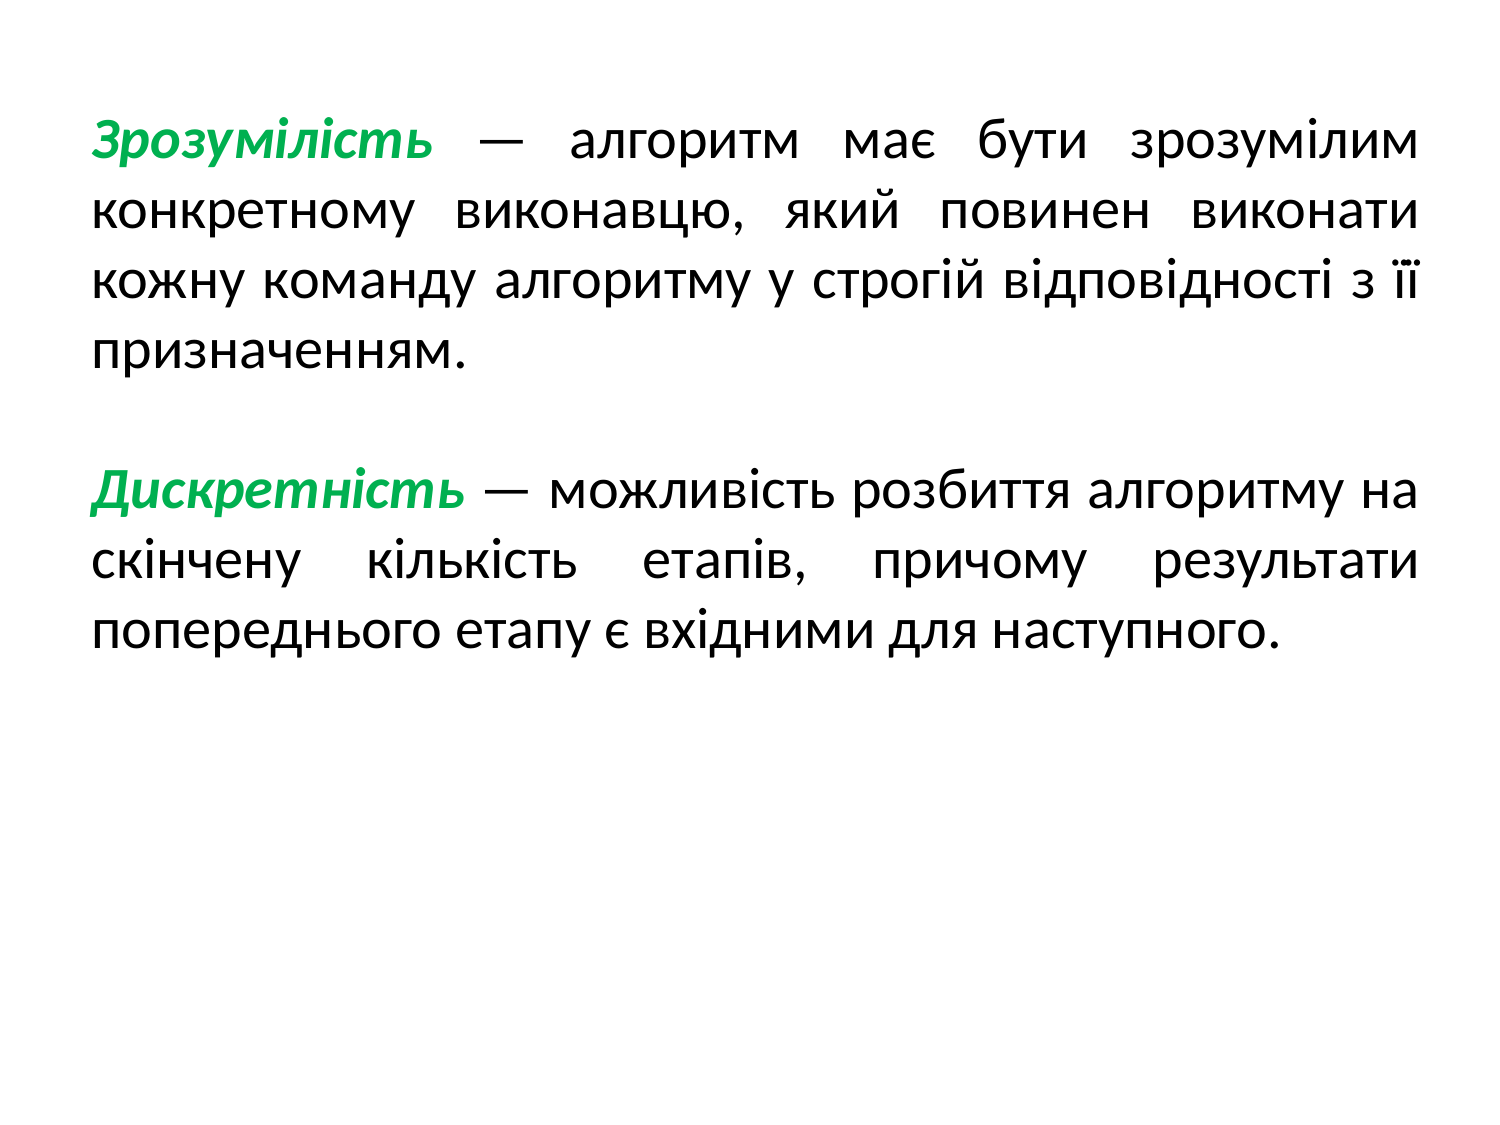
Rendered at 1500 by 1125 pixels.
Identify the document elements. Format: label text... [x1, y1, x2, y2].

text_box Зрозумілість — алгоритм має бути зрозумілим конкретному виконавцю, який повинен виконати кожну команду алгоритму у строгій відповідності з її призначенням. Дискретність — можливість розбиття алгоритму на скінчену кількість етапів, причому результати попереднього етапу є вхідними для наступного. [76, 92, 1436, 668]
